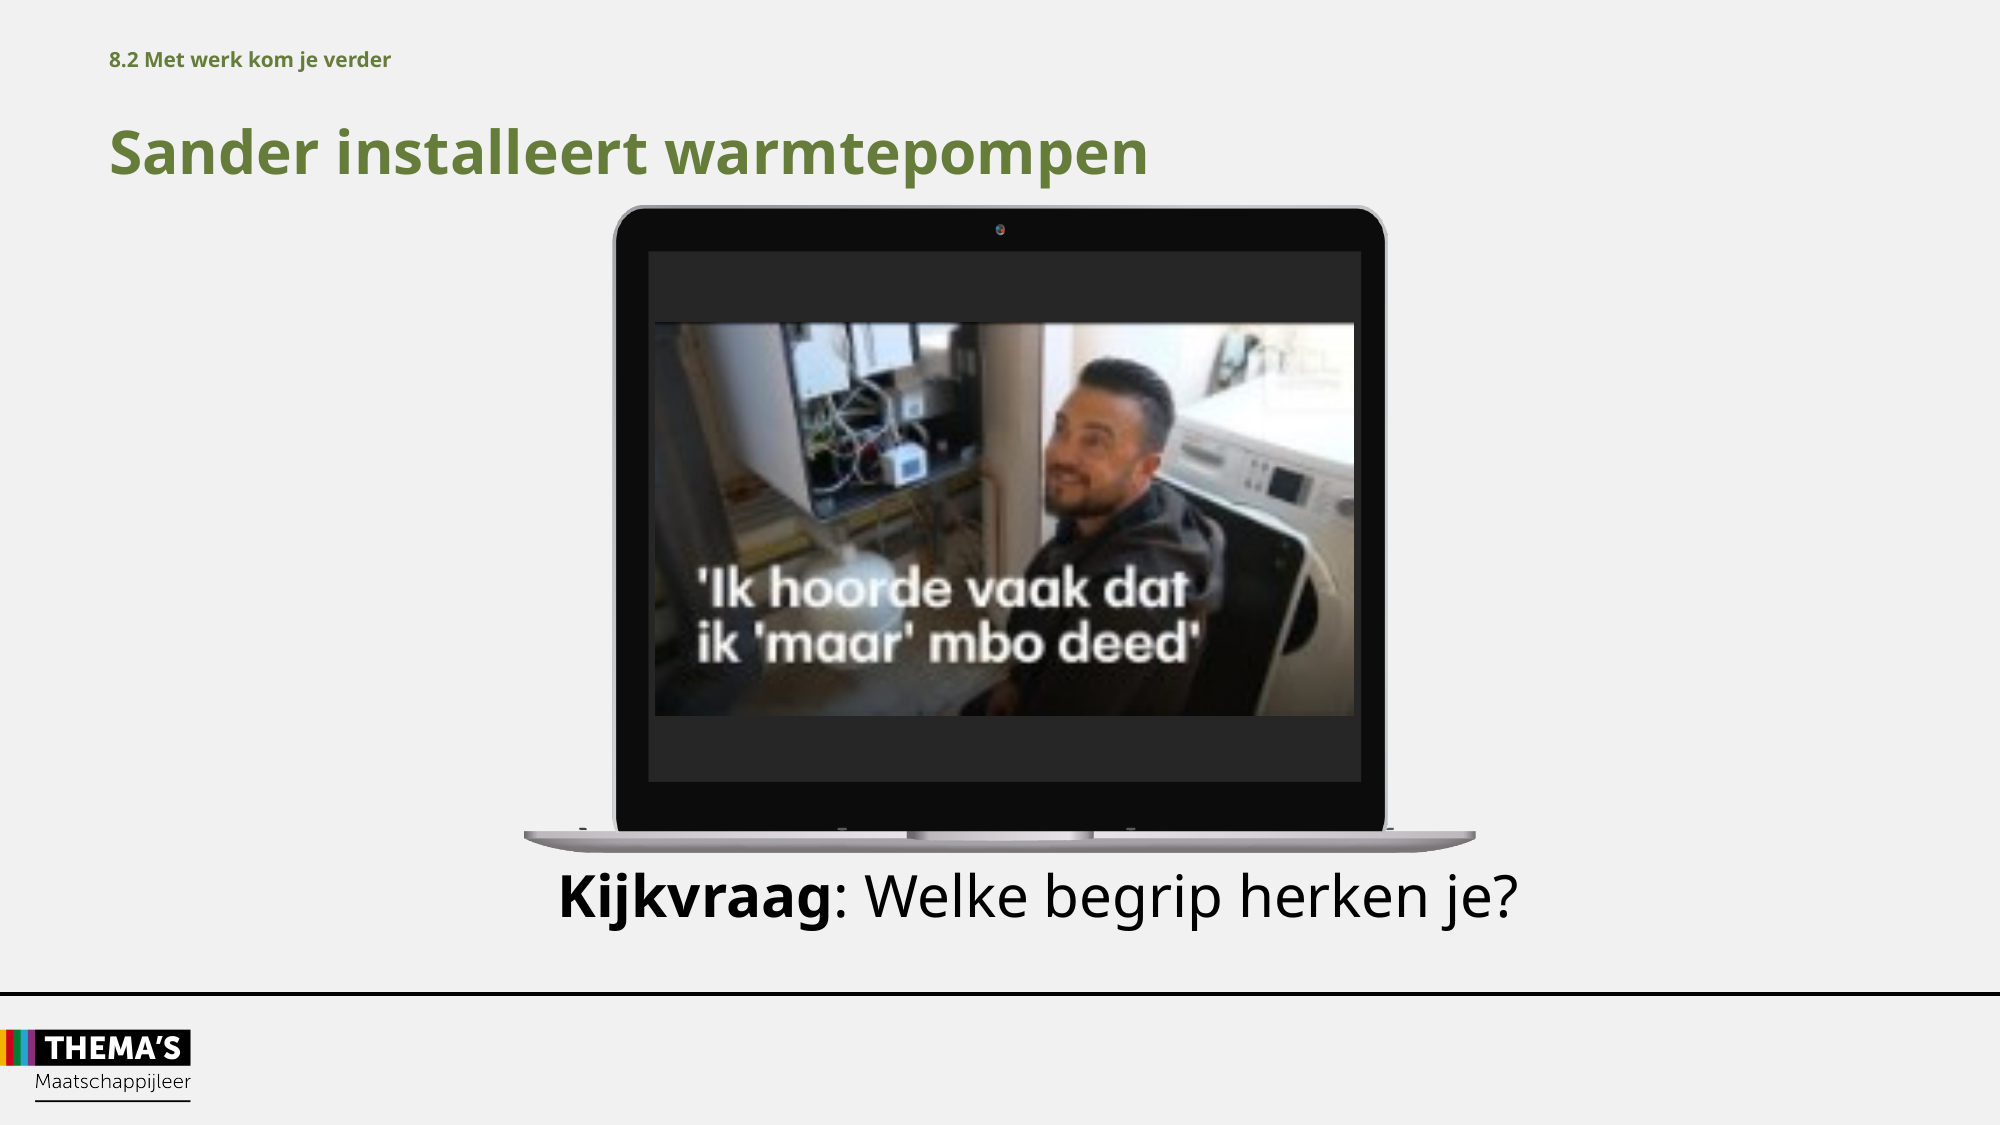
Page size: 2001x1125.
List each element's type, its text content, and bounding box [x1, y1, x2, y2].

picture [0, 993, 203, 1125]
list 8.2 Met werk kom je verder [94, 33, 941, 88]
picture [524, 205, 1476, 853]
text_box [654, 321, 1354, 717]
list Sander installeert warmtepompen [94, 114, 1828, 205]
text_box Kijkvraag: Welke begrip herken je? [542, 851, 1534, 937]
